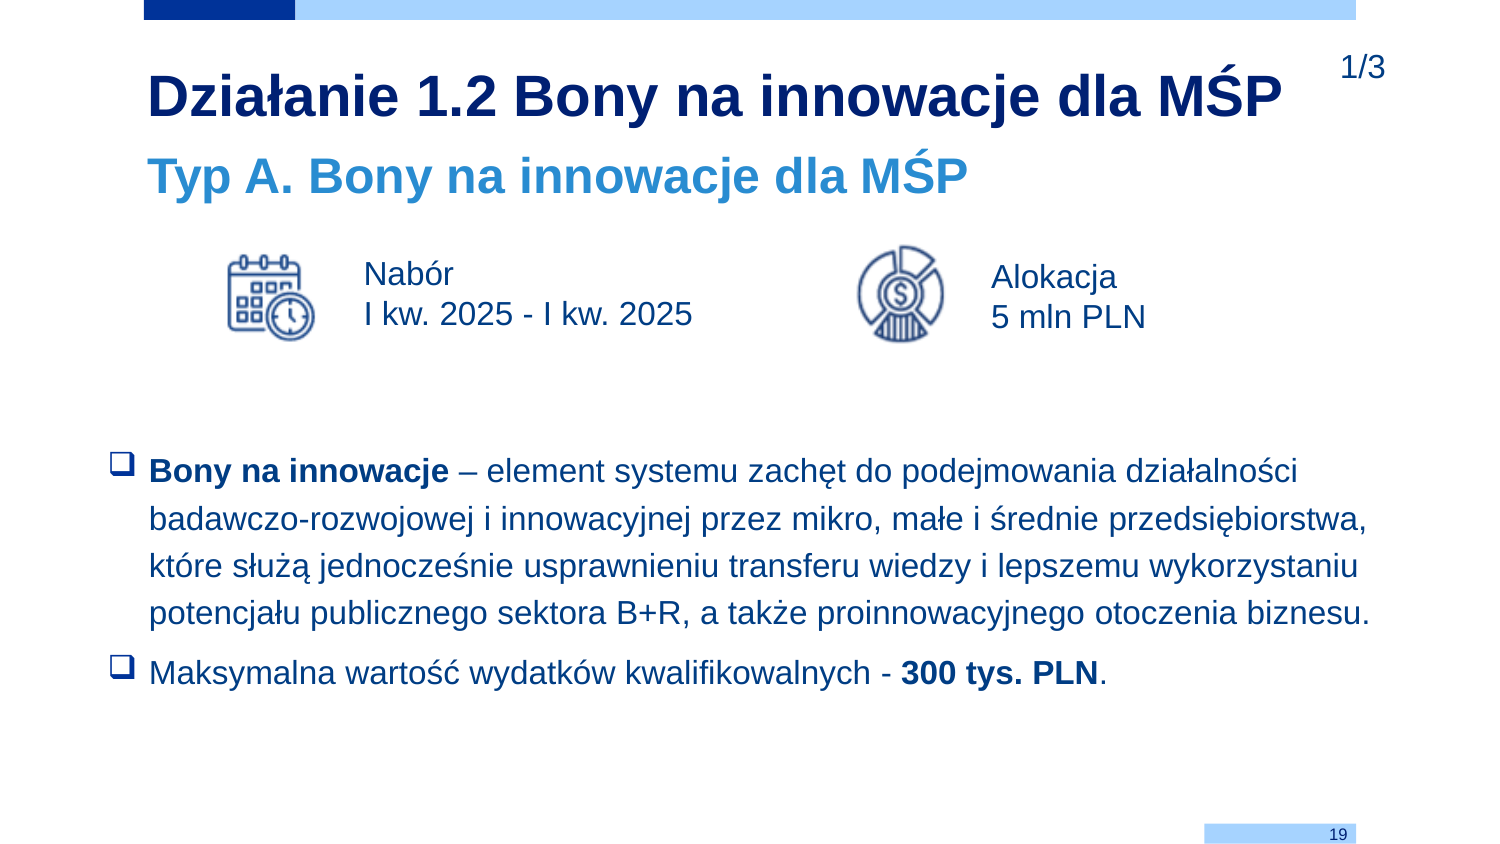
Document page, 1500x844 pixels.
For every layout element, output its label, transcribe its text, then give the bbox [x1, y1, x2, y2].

text_box 1/3 [1325, 37, 1448, 93]
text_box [168, 427, 842, 520]
picture [199, 239, 332, 358]
title Działanie 1.2 Bony na innowacje dla MŚP [147, 77, 1388, 136]
text_box Nabór I kw. 2025 - I kw. 2025 [348, 245, 820, 340]
text_box Alokacja 5 mln PLN [976, 247, 1239, 343]
list Bony na innowacje – element systemu zachęt do podejmowania działalności badawczo-rozwojowej i innowacyjnej przez mikro, małe i średnie przedsiębiorstwa, które służą jednocześnie usprawnieniu transferu wiedzy i lepszemu wykorzystaniu potencjału publicznego sektora B+R, a także proinnowacyjnego otoczenia biznesu. Maksymalna wartość wydatków kwalifikowalnych - 300 tys. PLN. [107, 441, 1388, 808]
text_box Typ A. Bony na innowacje dla MŚP [132, 136, 1500, 211]
picture [841, 238, 955, 359]
text_box 19 [1196, 823, 1348, 844]
